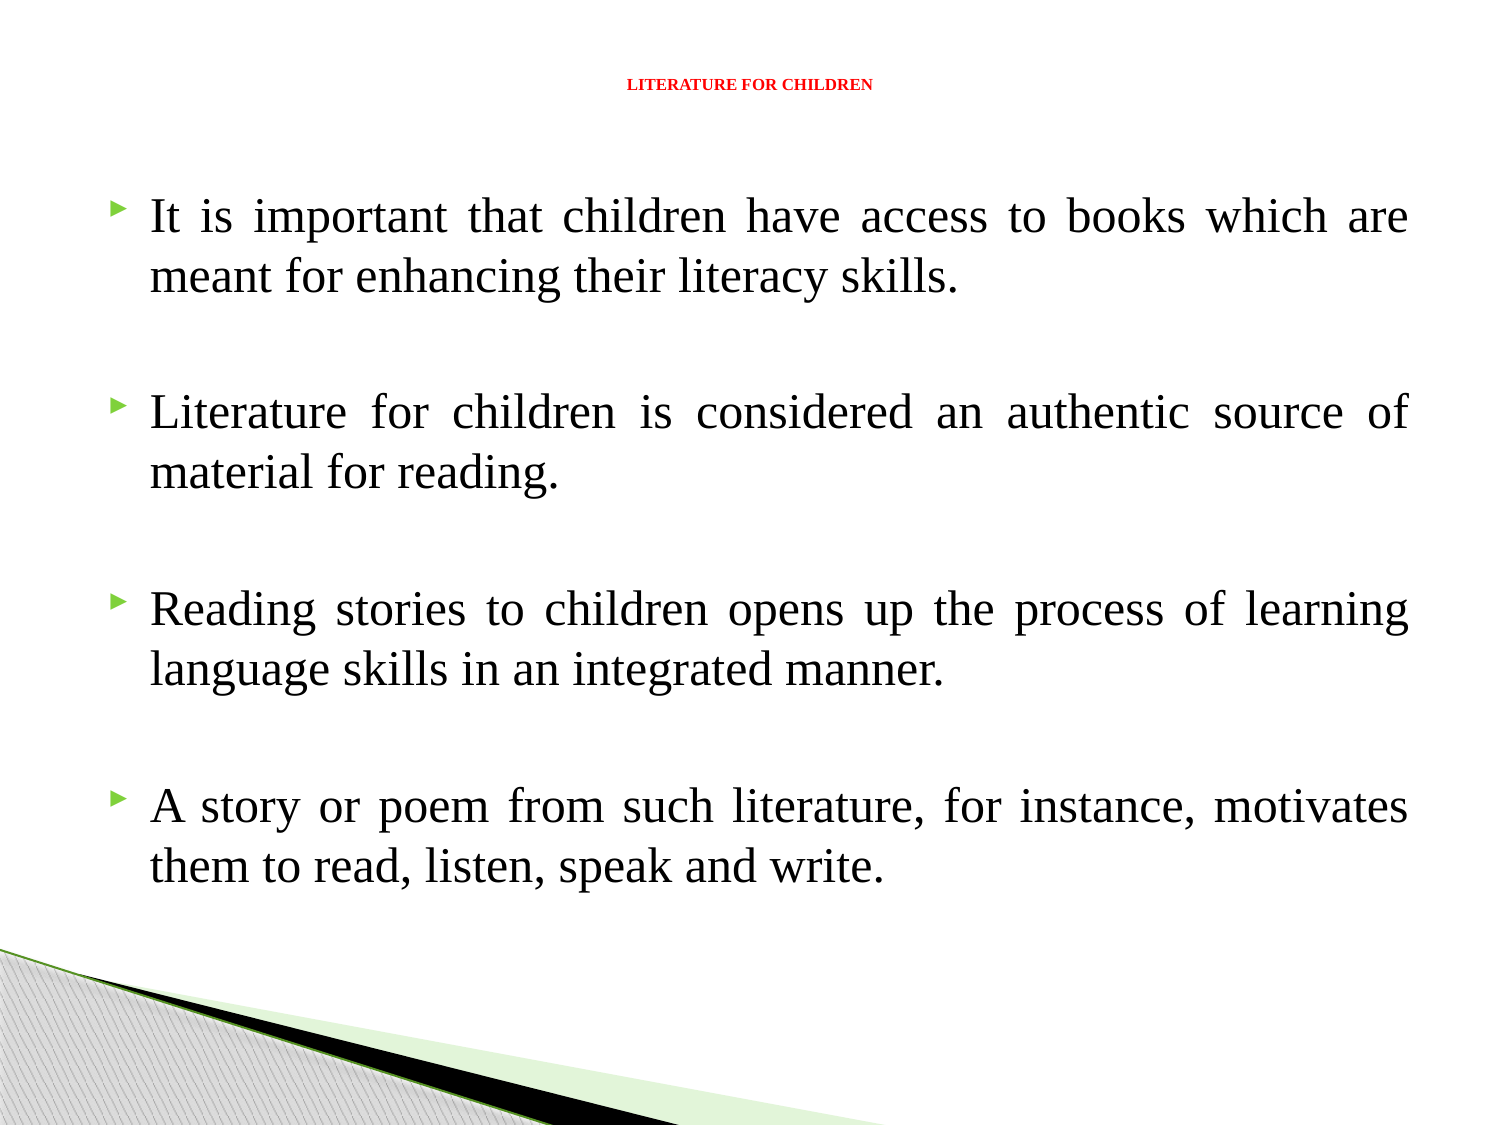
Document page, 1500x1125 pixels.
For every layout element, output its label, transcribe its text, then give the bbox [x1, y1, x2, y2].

title LITERATURE FOR CHILDREN [75, 45, 1425, 138]
list It is important that children have access to books which are meant for enhancing their literacy skills. Literature for children is considered an authentic source of material for reading. Reading stories to children opens up the process of learning language skills in an integrated manner. A story or poem from such literature, for instance, motivates them to read, listen, speak and write. [75, 174, 1425, 986]
